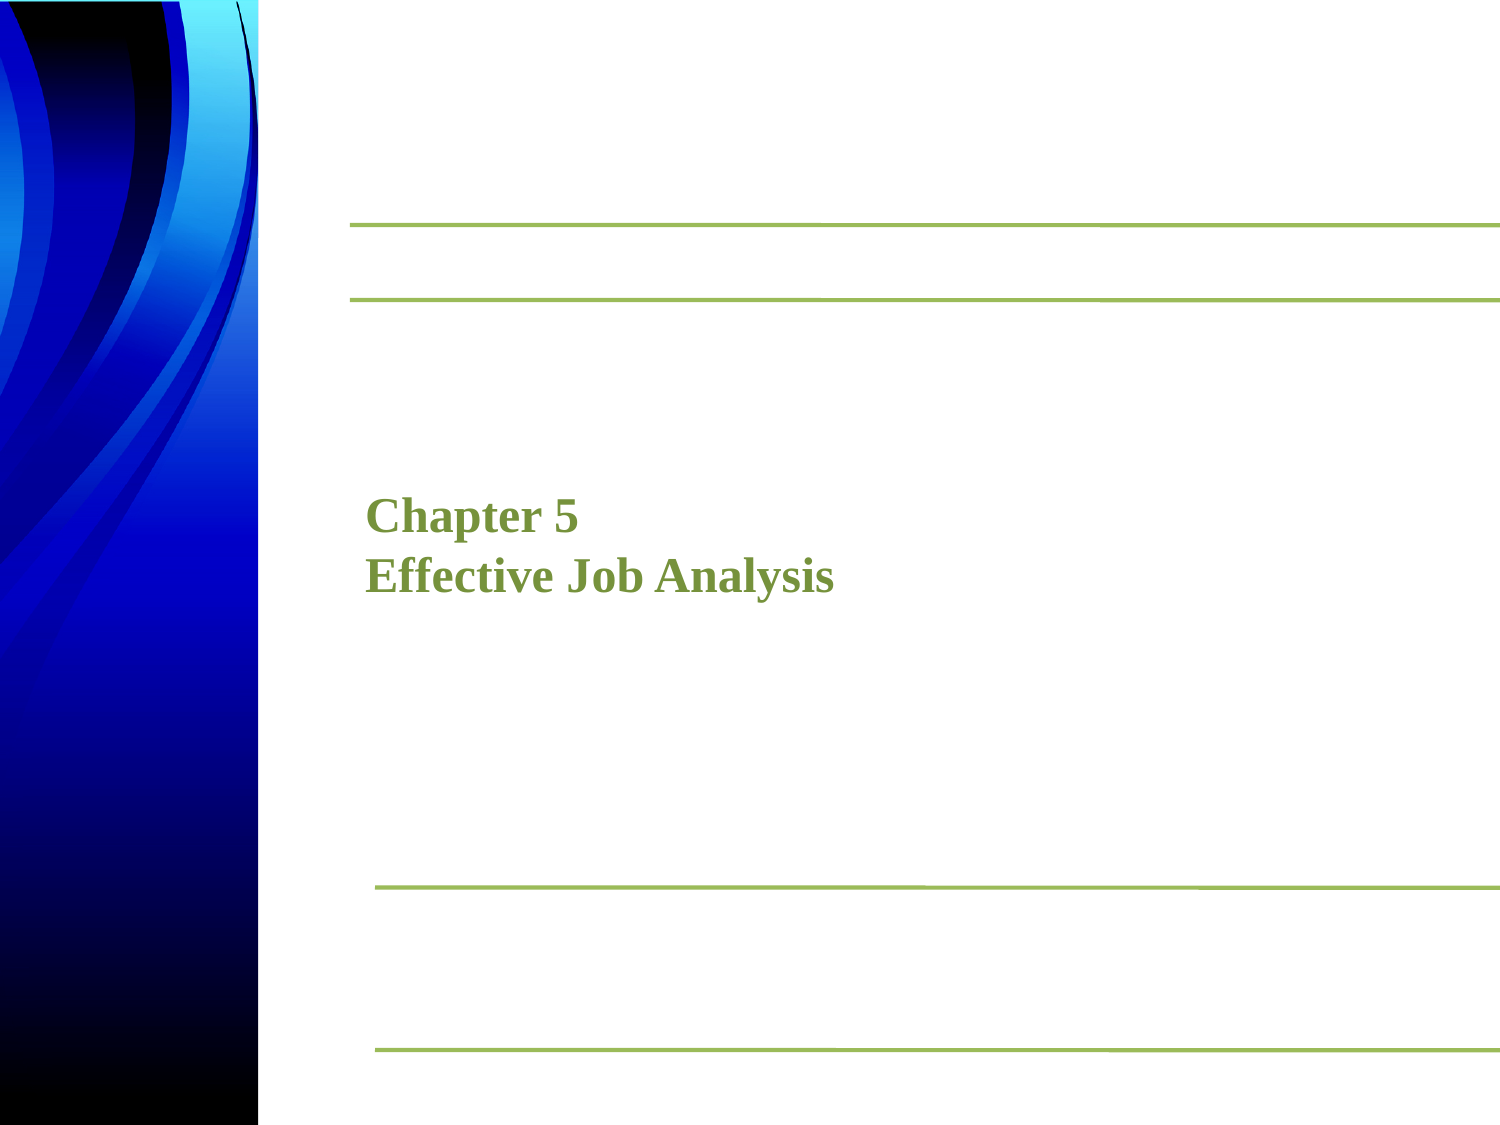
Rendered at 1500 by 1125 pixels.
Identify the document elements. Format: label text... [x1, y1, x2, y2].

picture [0, 0, 259, 1125]
subtitle Chapter 5 Effective Job Analysis [350, 474, 1413, 638]
